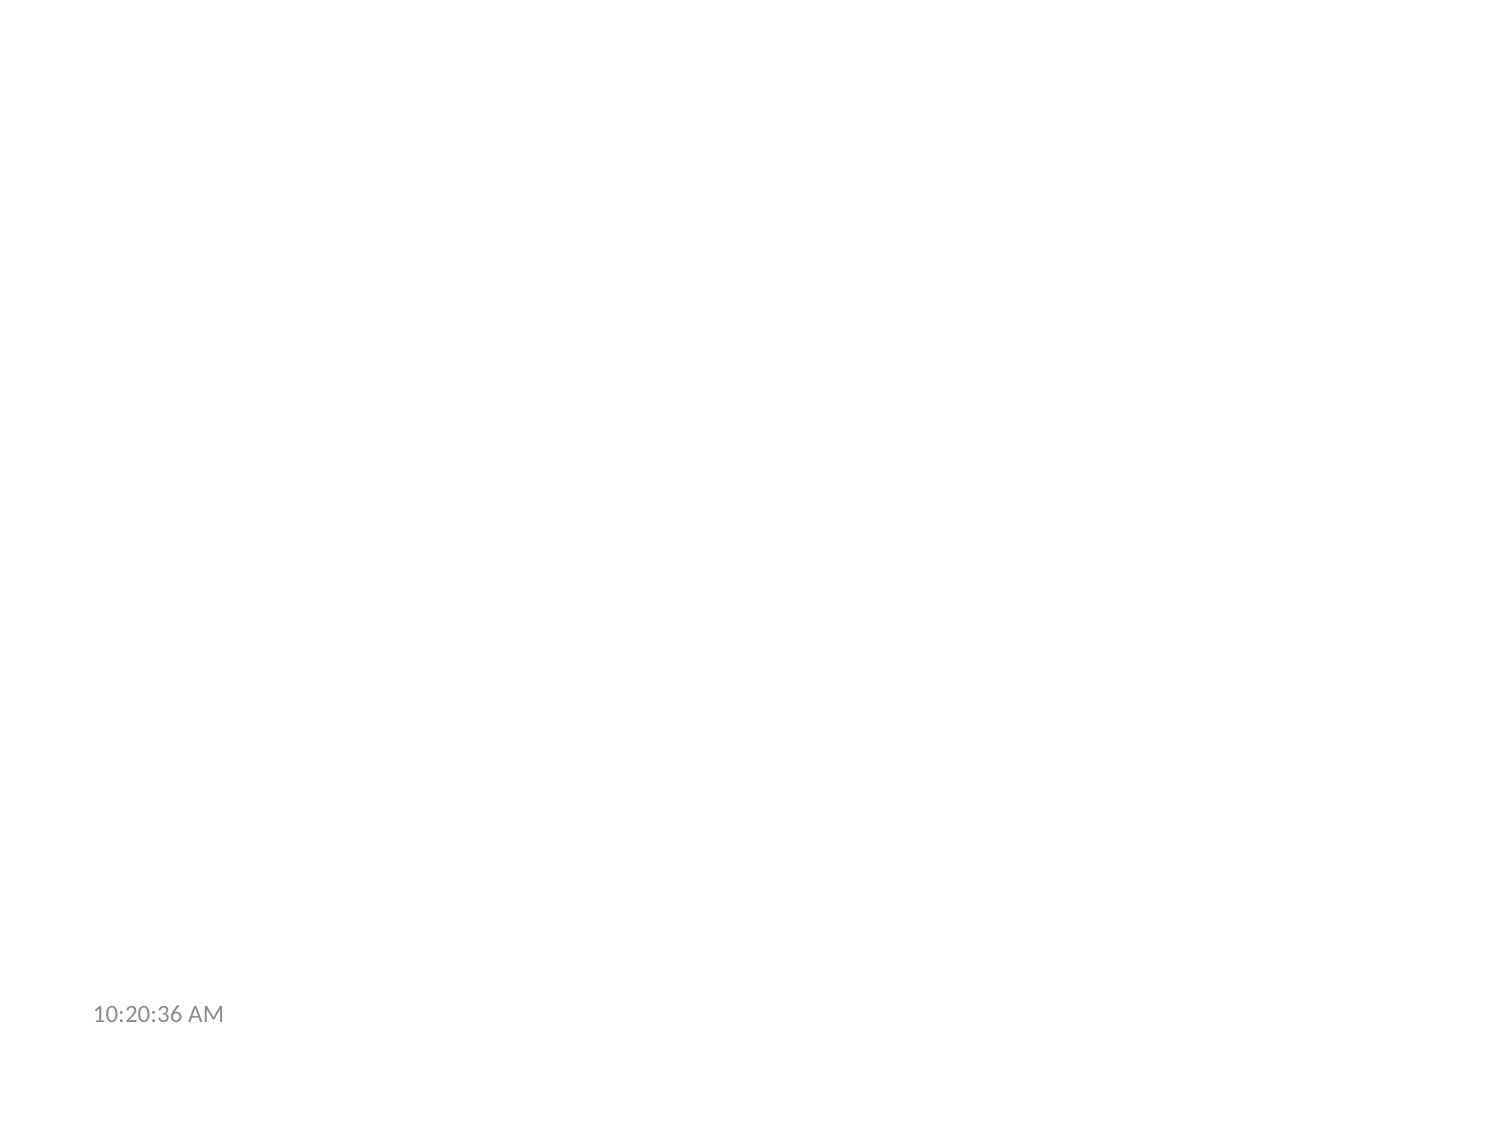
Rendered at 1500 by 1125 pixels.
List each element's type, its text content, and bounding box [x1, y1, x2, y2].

text_box 3:35:09 PM [77, 982, 428, 1043]
